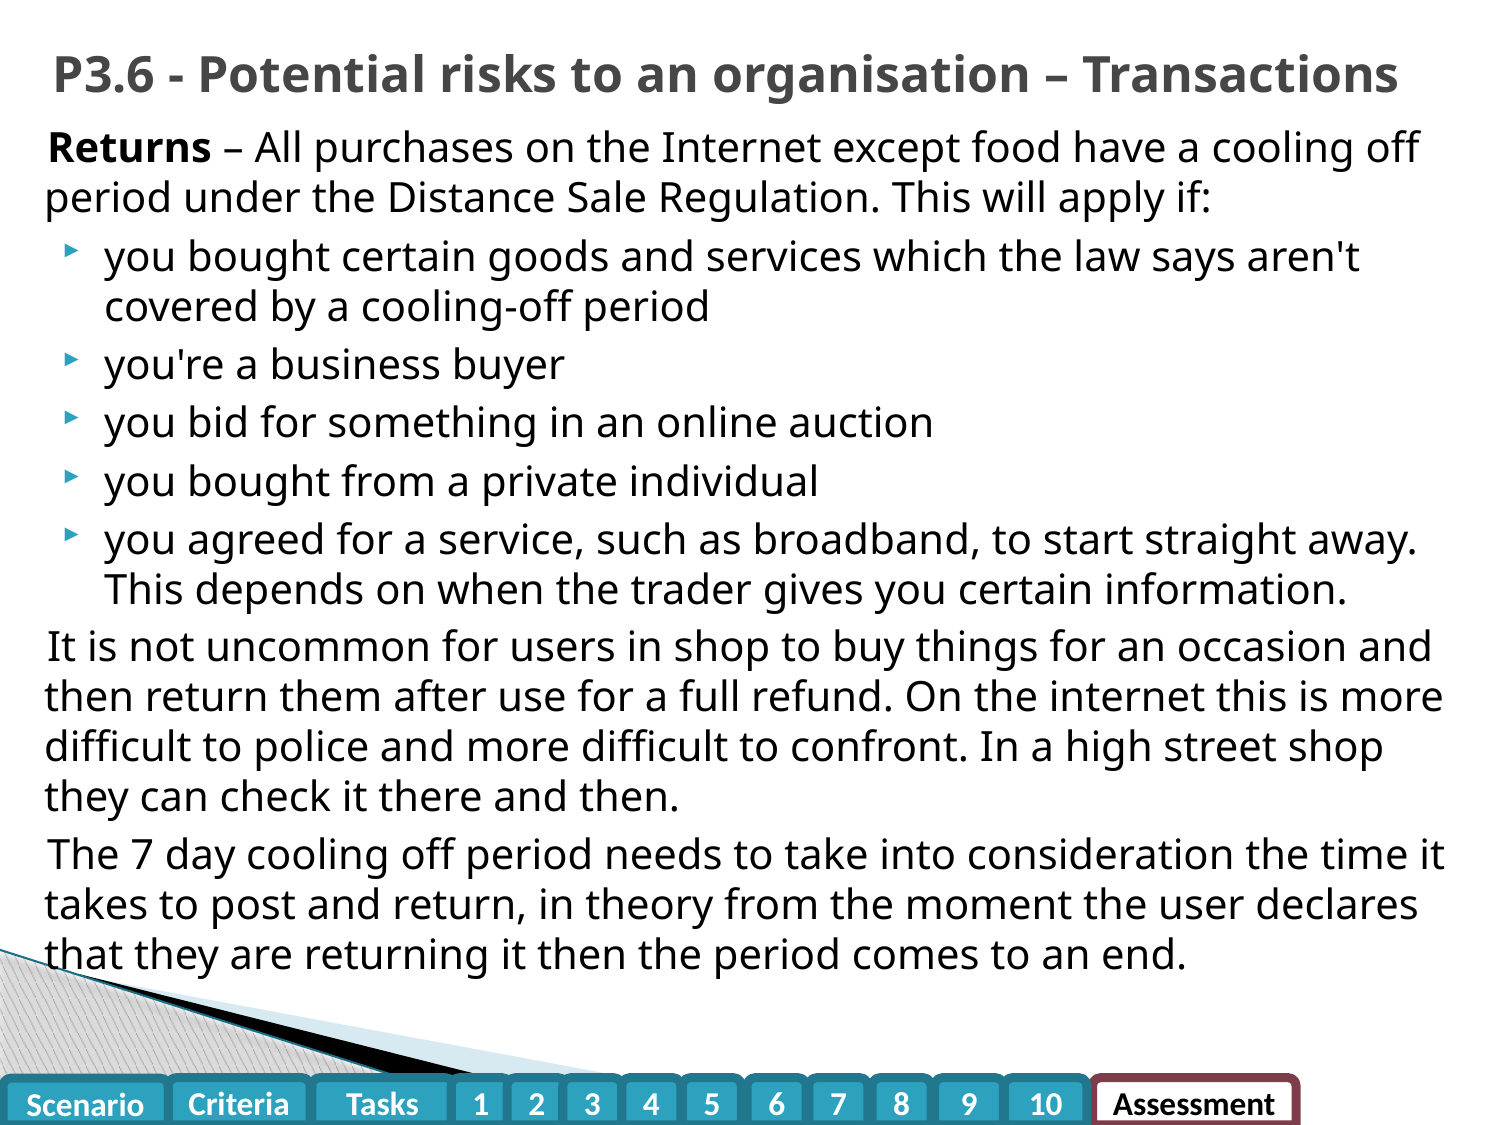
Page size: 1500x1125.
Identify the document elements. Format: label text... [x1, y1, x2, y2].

title P3.6 - Potential risks to an organisation – Transactions [37, 19, 1471, 113]
list Returns – All purchases on the Internet except food have a cooling off period under the Distance Sale Regulation. This will apply if: you bought certain goods and services which the law says aren't covered by a cooling-off period you're a business buyer you bid for something in an online auction you bought from a private individual you agreed for a service, such as broadband, to start straight away. This depends on when the trader gives you certain information. It is not uncommon for users in shop to buy things for an occasion and then return them after use for a full refund. On the internet this is more difficult to police and more difficult to confront. In a high street shop they can check it there and then. The 7 day cooling off period needs to take into consideration the time it takes to post and return, in theory from the moment the user declares that they are returning it then the period comes to an end. [29, 113, 1471, 1047]
